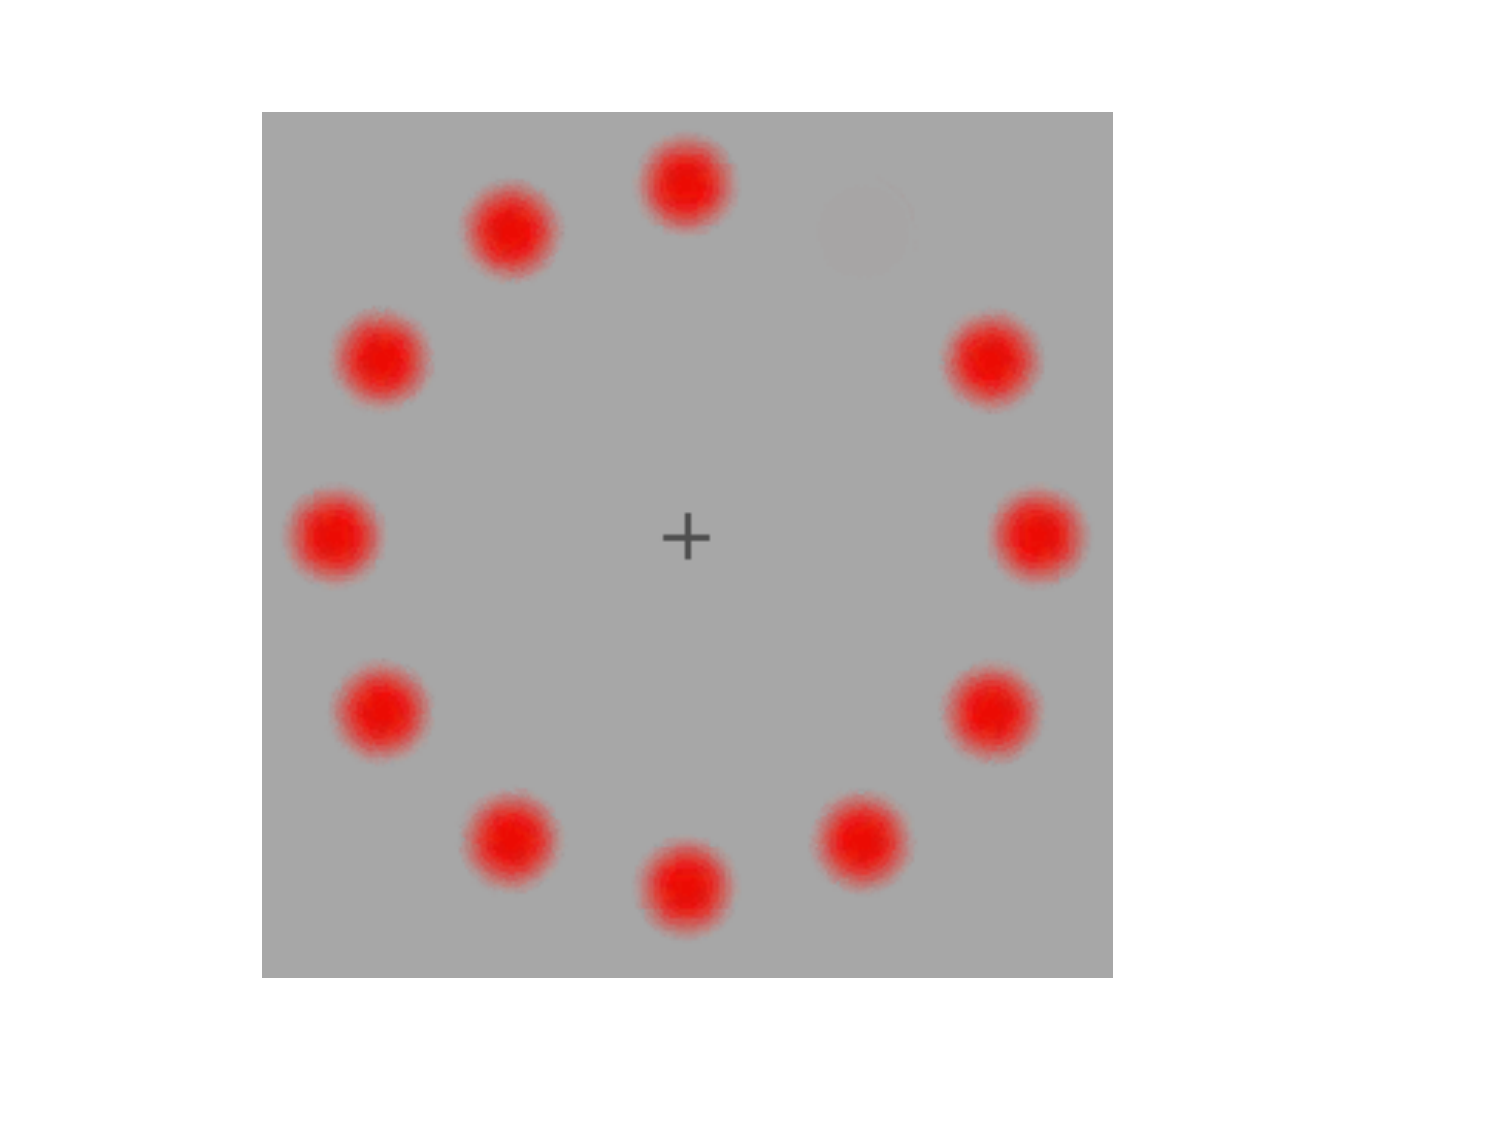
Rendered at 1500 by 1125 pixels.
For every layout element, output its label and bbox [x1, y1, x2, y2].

picture [262, 112, 1113, 979]
